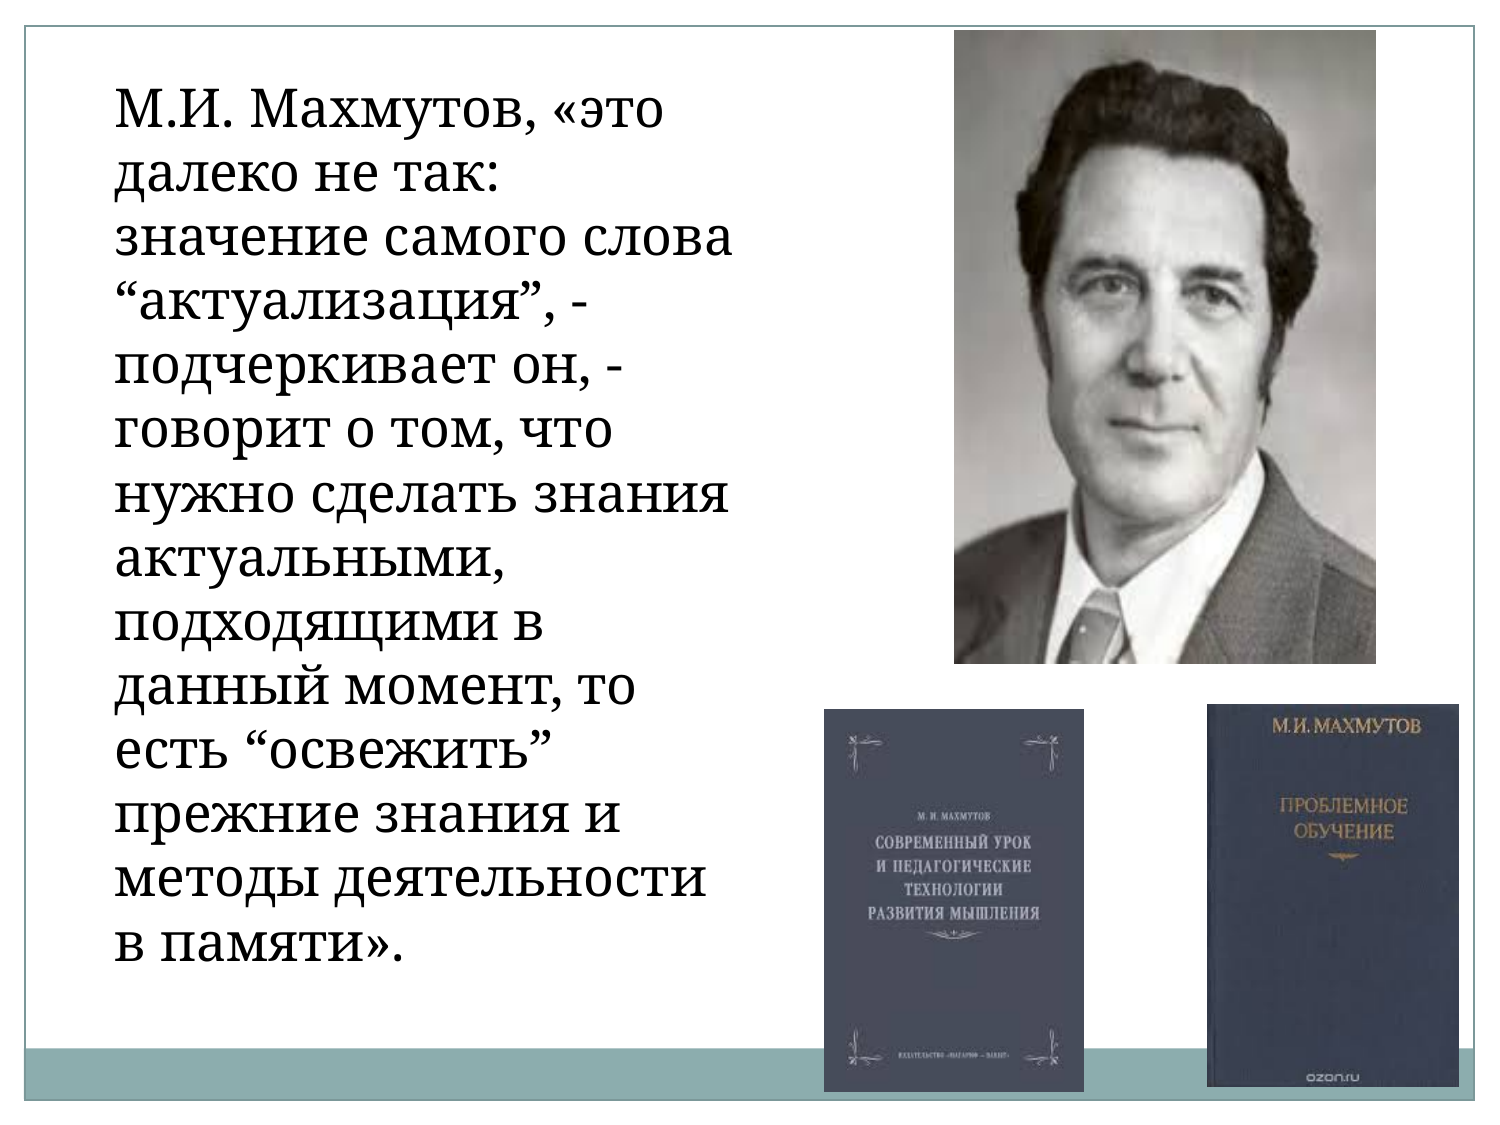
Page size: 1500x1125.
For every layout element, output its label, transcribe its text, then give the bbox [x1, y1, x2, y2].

picture [953, 30, 1377, 664]
list М.И. Махмутов, «это далеко не так: значение самого слова “актуализация”, - подчеркивает он, - говорит о том, что нужно сделать знания актуальными, подходящими в данный момент, то есть “освежить” прежние знания и методы деятельности в памяти». [100, 66, 762, 993]
picture [1206, 704, 1459, 1088]
picture [824, 708, 1084, 1092]
